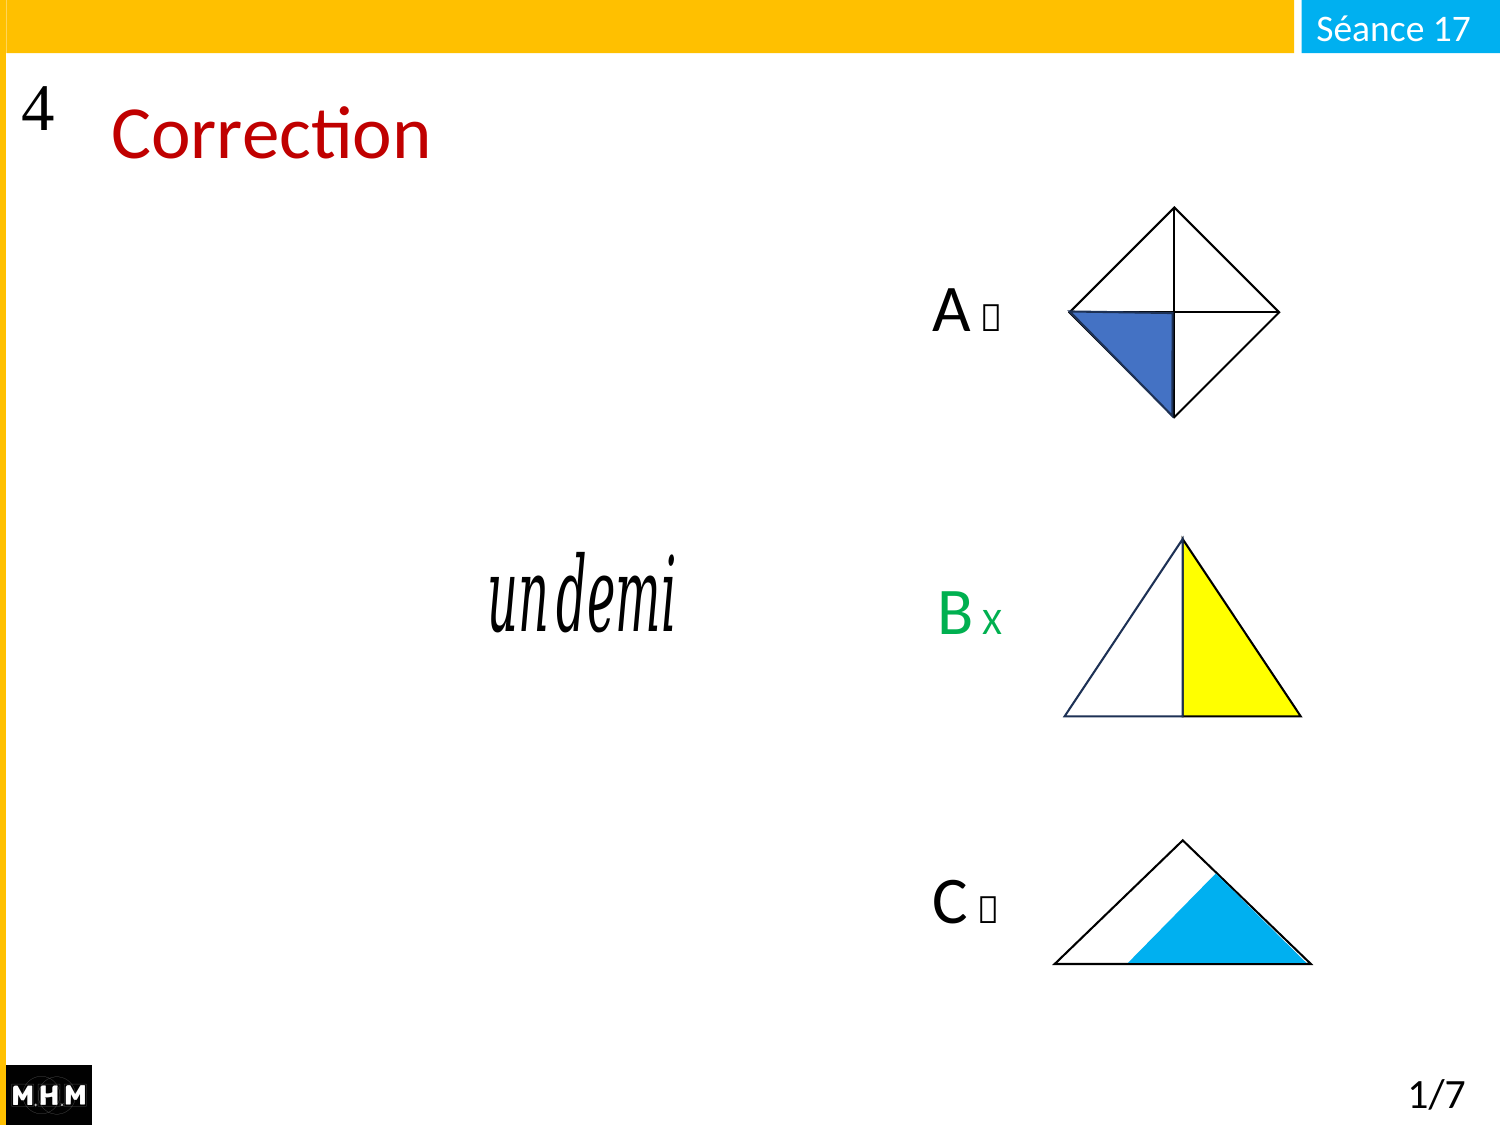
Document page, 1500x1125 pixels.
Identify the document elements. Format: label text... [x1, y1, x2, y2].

text_box [1184, 539, 1303, 718]
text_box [1069, 207, 1280, 418]
text_box B X [922, 560, 1070, 656]
title Correction [96, 60, 1391, 208]
text_box [1062, 535, 1184, 718]
text_box [1052, 838, 1314, 966]
text_box B  [918, 562, 1065, 658]
list 1/7 [1373, 1064, 1500, 1125]
text_box [1125, 872, 1309, 964]
text_box C  [918, 849, 1065, 944]
text_box A  [918, 257, 1065, 353]
picture [6, 1065, 92, 1125]
